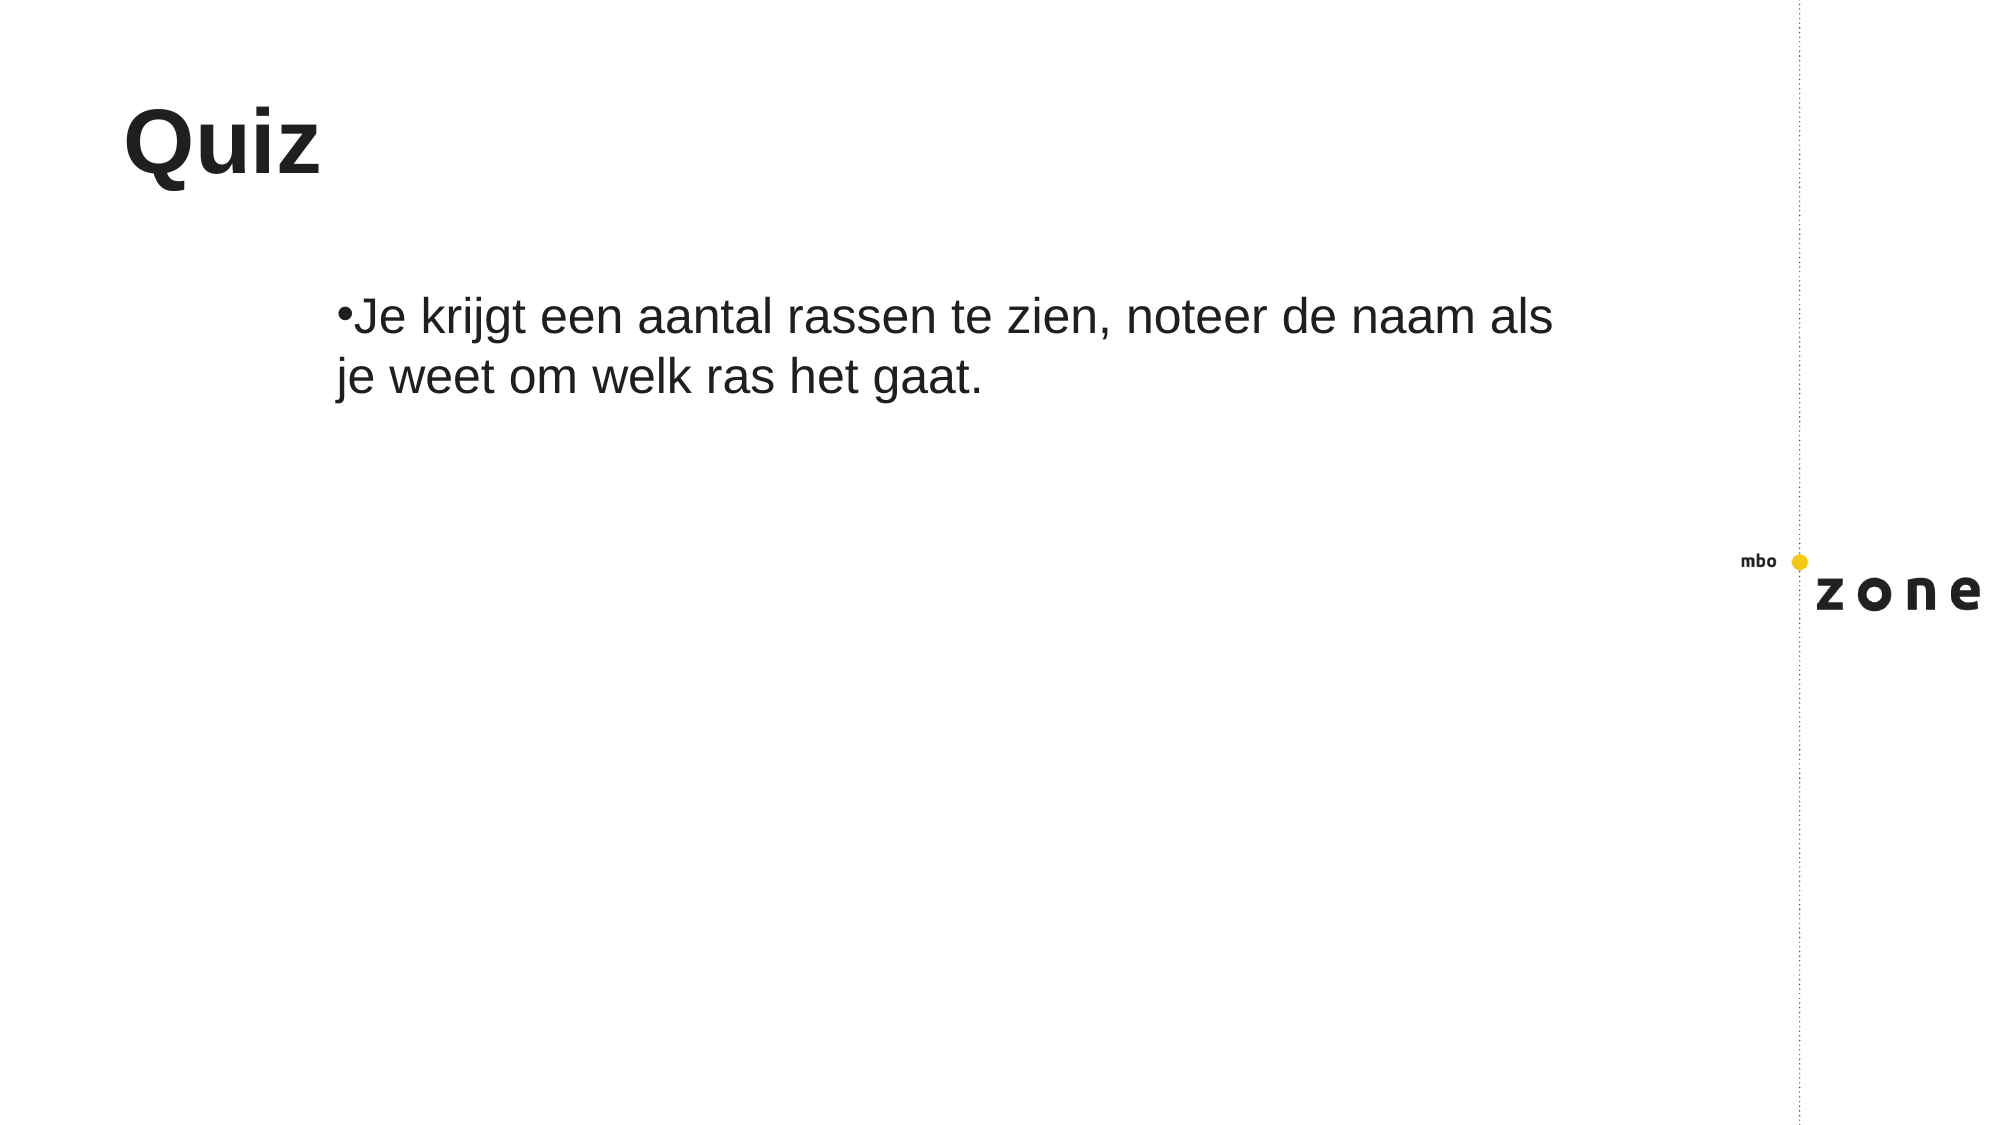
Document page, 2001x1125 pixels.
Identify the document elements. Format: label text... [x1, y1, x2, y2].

title Quiz [124, 94, 1607, 272]
picture [1596, 0, 2001, 1125]
list Je krijgt een aantal rassen te zien, noteer de naam als je weet om welk ras het gaat. [336, 283, 1607, 998]
